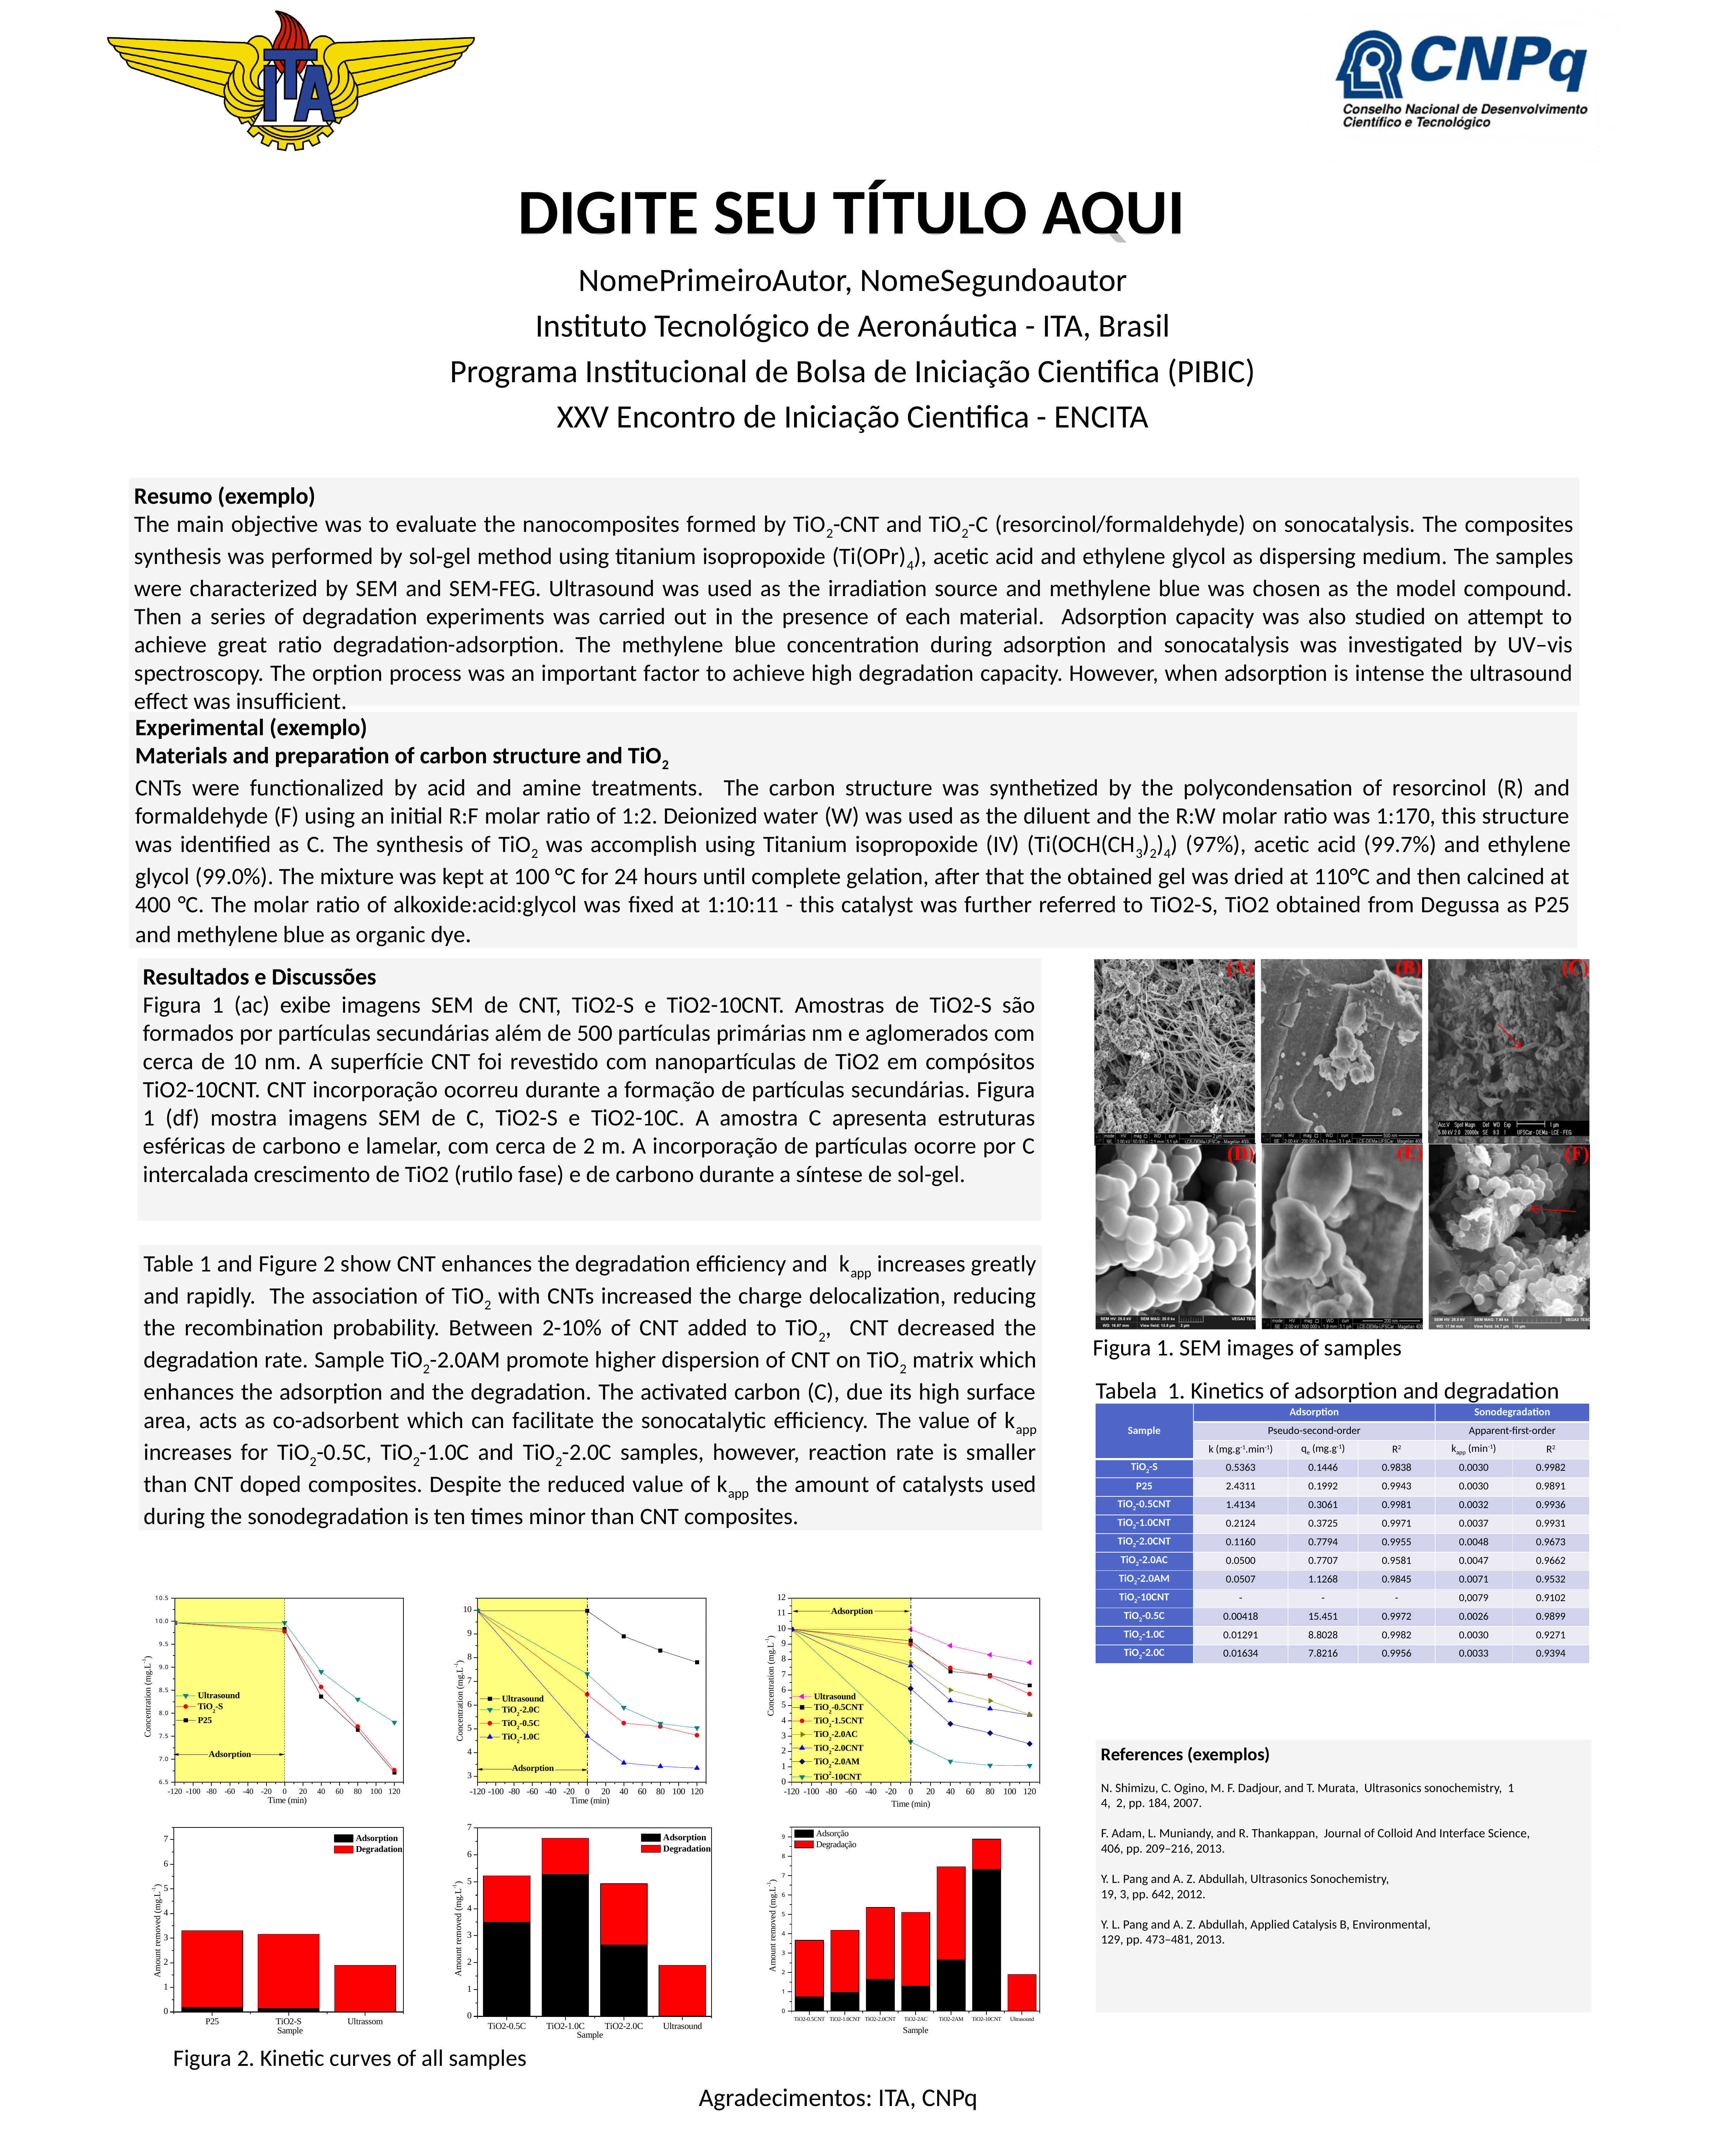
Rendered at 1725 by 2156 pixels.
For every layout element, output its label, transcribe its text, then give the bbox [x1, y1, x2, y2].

table_cell 0.9931 [1513, 1515, 1589, 1533]
table_cell 0.1160 [1194, 1534, 1288, 1552]
table_cell 0.9899 [1513, 1608, 1589, 1626]
table_cell 0.9981 [1358, 1497, 1435, 1515]
table_cell 0.0026 [1435, 1608, 1512, 1626]
table_cell 0.3725 [1288, 1515, 1358, 1533]
table_cell 0.0500 [1194, 1553, 1288, 1570]
table_cell 0.3061 [1288, 1497, 1358, 1515]
table_cell k (mg.g-1.min-1) [1194, 1441, 1288, 1459]
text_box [114, 1568, 1090, 2060]
table_cell 0.9891 [1513, 1478, 1589, 1496]
text_box xxx [106, 0, 1653, 2146]
table_cell TiO2-0.5CNT [1096, 1497, 1193, 1515]
table_cell 0.9982 [1358, 1627, 1435, 1645]
table_cell - [1358, 1589, 1435, 1608]
picture [1302, 0, 1624, 164]
table_cell 0.9102 [1513, 1589, 1589, 1608]
table_cell 15.451 [1288, 1608, 1358, 1626]
table_cell 0.5363 [1194, 1459, 1288, 1477]
table_cell - [1288, 1589, 1358, 1608]
table_cell 0.9838 [1358, 1459, 1435, 1477]
text_box Resultados e Discussões Figura 1 (ac) exibe imagens SEM de CNT, TiO2-S e TiO2-10CNT. Amostras de TiO2-S são formados por partículas secundárias além de 500 partículas primárias nm e aglomerados com cerca de 10 nm. A superfície CNT foi revestido com nanopartículas de TiO2 em compósitos TiO2-10CNT. CNT incorporação ocorreu durante a formação de partículas secundárias. Figura 1 (df) mostra imagens SEM de C, TiO2-S e TiO2-10C. A amostra C apresenta estruturas esféricas de carbono e lamelar, com cerca de 2 m. A incorporação de partículas ocorre por C intercalada crescimento de TiO2 (rutilo fase) e de carbono durante a síntese de sol-gel. [137, 958, 1042, 1221]
table_cell 2.4311 [1194, 1478, 1288, 1496]
text_box Resumo (exemplo) The main objective was to evaluate the nanocomposites formed by TiO2-CNT and TiO2-C (resorcinol/formaldehyde) on sonocatalysis. The composites synthesis was performed by sol-gel method using titanium isopropoxide (Ti(OPr)4), acetic acid and ethylene glycol as dispersing medium. The samples were characterized by SEM and SEM-FEG. Ultrasound was used as the irradiation source and methylene blue was chosen as the model compound. Then a series of degradation experiments was carried out in the presence of each material. Adsorption capacity was also studied on attempt to achieve great ratio degradation-adsorption. The methylene blue concentration during adsorption and sonocatalysis was investigated by UV–vis spectroscopy. The orption process was an important factor to achieve high degradation capacity. However, when adsorption is intense the ultrasound effect was insufficient. [129, 477, 1579, 706]
table_cell 0.9394 [1513, 1645, 1589, 1663]
table_cell 0.9972 [1358, 1608, 1435, 1626]
table_cell 0.9955 [1358, 1534, 1435, 1552]
table_cell 0.1992 [1288, 1478, 1358, 1496]
table_cell TiO2-10CNT [1096, 1589, 1193, 1608]
table_cell 0.2124 [1194, 1515, 1288, 1533]
text_box Table 1 and Figure 2 show CNT enhances the degradation efficiency and kapp increases greatly and rapidly. The association of TiO2 with CNTs increased the charge delocalization, reducing the recombination probability. Between 2-10% of CNT added to TiO2, CNT decreased the degradation rate. Sample TiO2-2.0AM promote higher dispersion of CNT on TiO2 matrix which enhances the adsorption and the degradation. The activated carbon (C), due its high surface area, acts as co-adsorbent which can facilitate the sonocatalytic efficiency. The value of kapp increases for TiO2-0.5C, TiO2-1.0C and TiO2-2.0C samples, however, reaction rate is smaller than CNT doped composites. Despite the reduced value of kapp the amount of catalysts used during the sonodegradation is ten times minor than CNT composites. [138, 1245, 1042, 1531]
table_cell 8.8028 [1288, 1627, 1358, 1645]
table_cell 0.00418 [1194, 1608, 1288, 1626]
table_cell TiO2-0.5C [1096, 1608, 1193, 1626]
text_box Experimental (exemplo) Materials and preparation of carbon structure and TiO2 CNTs were functionalized by acid and amine treatments. The carbon structure was synthetized by the polycondensation of resorcinol (R) and formaldehyde (F) using an initial R:F molar ratio of 1:2. Deionized water (W) was used as the diluent and the R:W molar ratio was 1:170, this structure was identified as C. The synthesis of TiO2 was accomplish using Titanium isopropoxide (IV) (Ti(OCH(CH3)2)4) (97%), acetic acid (99.7%) and ethylene glycol (99.0%). The mixture was kept at 100 °C for 24 hours until complete gelation, after that the obtained gel was dried at 110°C and then calcined at 400 °C. The molar ratio of alkoxide:acid:glycol was ﬁxed at 1:10:11 - this catalyst was further referred to TiO2-S, TiO2 obtained from Degussa as P25 and methylene blue as organic dye. [129, 712, 1578, 948]
table_cell 0.9956 [1358, 1645, 1435, 1663]
table_cell P25 [1096, 1478, 1193, 1496]
table_cell 0.0030 [1435, 1627, 1512, 1645]
table_cell 0.0048 [1435, 1534, 1512, 1552]
table_cell 1.4134 [1194, 1497, 1288, 1515]
table_cell - [1194, 1589, 1288, 1608]
list DIGITE SEU TÍTULO AQUI [398, 161, 1305, 233]
table_cell 0.9673 [1513, 1534, 1589, 1552]
table_cell 0.1446 [1288, 1459, 1358, 1477]
table_cell 0.0032 [1435, 1497, 1512, 1515]
text_box References (exemplos) N. Shimizu, C. Ogino, M. F. Dadjour, and T. Murata, Ultrasonics sonochemistry, 1 4, 2, pp. 184, 2007. F. Adam, L. Muniandy, and R. Thankappan, Journal of Colloid And Interface Science, 406, pp. 209–216, 2013. Y. L. Pang and A. Z. Abdullah, Ultrasonics Sonochemistry, 19, 3, pp. 642, 2012. Y. L. Pang and A. Z. Abdullah, Applied Catalysis B, Environmental, 129, pp. 473–481, 2013. [1096, 1739, 1592, 2013]
table_cell 0.9662 [1513, 1553, 1589, 1570]
table_cell 0.9943 [1358, 1478, 1435, 1496]
table_cell 0.0071 [1435, 1571, 1512, 1589]
text_box Tabela 1. Kinetics of adsorption and degradation [1090, 1373, 1168, 1431]
table_cell TiO2-2.0C [1096, 1645, 1193, 1663]
text_box Figura 2. Kinetic curves of all samples [168, 2063, 548, 2098]
table_cell R2 [1513, 1441, 1589, 1459]
table_cell Pseudo-second-order [1194, 1423, 1435, 1440]
text_box Figura 1. SEM images of samples [1087, 1327, 1241, 1386]
table_cell 0.9936 [1513, 1497, 1589, 1515]
table_cell 0.9581 [1358, 1553, 1435, 1570]
table_cell R2 [1358, 1441, 1435, 1459]
table_cell 0.0033 [1435, 1645, 1512, 1663]
picture [107, 10, 475, 151]
table_cell 0.01291 [1194, 1627, 1288, 1645]
table_cell 0.9845 [1358, 1571, 1435, 1589]
table_cell 0.9971 [1358, 1515, 1435, 1533]
table_header Adsorption [1194, 1404, 1435, 1421]
table_header Sample [1096, 1404, 1193, 1458]
table_cell TiO2-2.0CNT [1096, 1534, 1193, 1552]
table_cell TiO2-S [1096, 1460, 1193, 1477]
table_cell TiO2-2.0AM [1096, 1571, 1193, 1589]
table_cell 0.0030 [1435, 1459, 1512, 1477]
table_cell qe (mg.g-1) [1288, 1441, 1358, 1459]
list NomePrimeiroAutor, NomeSegundoautor Instituto Tecnológico de Aeronáutica - ITA, Brasil Programa Institucional de Bolsa de Iniciação Cientifica (PIBIC) XXV Encontro de Iniciação Cientifica - ENCITA [279, 233, 1427, 460]
table_cell kapp (min-1) [1435, 1441, 1512, 1459]
table_cell 0,0079 [1435, 1589, 1512, 1608]
table_cell 7.8216 [1288, 1645, 1358, 1663]
table_cell 0.0507 [1194, 1571, 1288, 1589]
table_cell 0.9982 [1513, 1459, 1589, 1477]
table_cell TiO2-1.0CNT [1096, 1515, 1193, 1533]
table_cell 0.9271 [1513, 1627, 1589, 1645]
table_cell TiO2-1.0C [1096, 1627, 1193, 1645]
table_cell 0.7707 [1288, 1553, 1358, 1570]
text_box Agradecimentos: ITA, CNPq [693, 2078, 984, 2114]
table_cell 0.0037 [1435, 1515, 1512, 1533]
table_cell TiO2-2.0AC [1096, 1553, 1193, 1570]
table_cell 0.7794 [1288, 1534, 1358, 1552]
table_header Sonodegradation [1435, 1404, 1589, 1421]
table_cell 0.0030 [1435, 1478, 1512, 1496]
table_cell Apparent-first-order [1435, 1423, 1589, 1440]
table_cell 0.0047 [1435, 1553, 1512, 1570]
table_cell 0.9532 [1513, 1571, 1589, 1589]
table_cell 1.1268 [1288, 1571, 1358, 1589]
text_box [1094, 958, 1590, 1330]
table_cell 0.01634 [1194, 1645, 1288, 1663]
